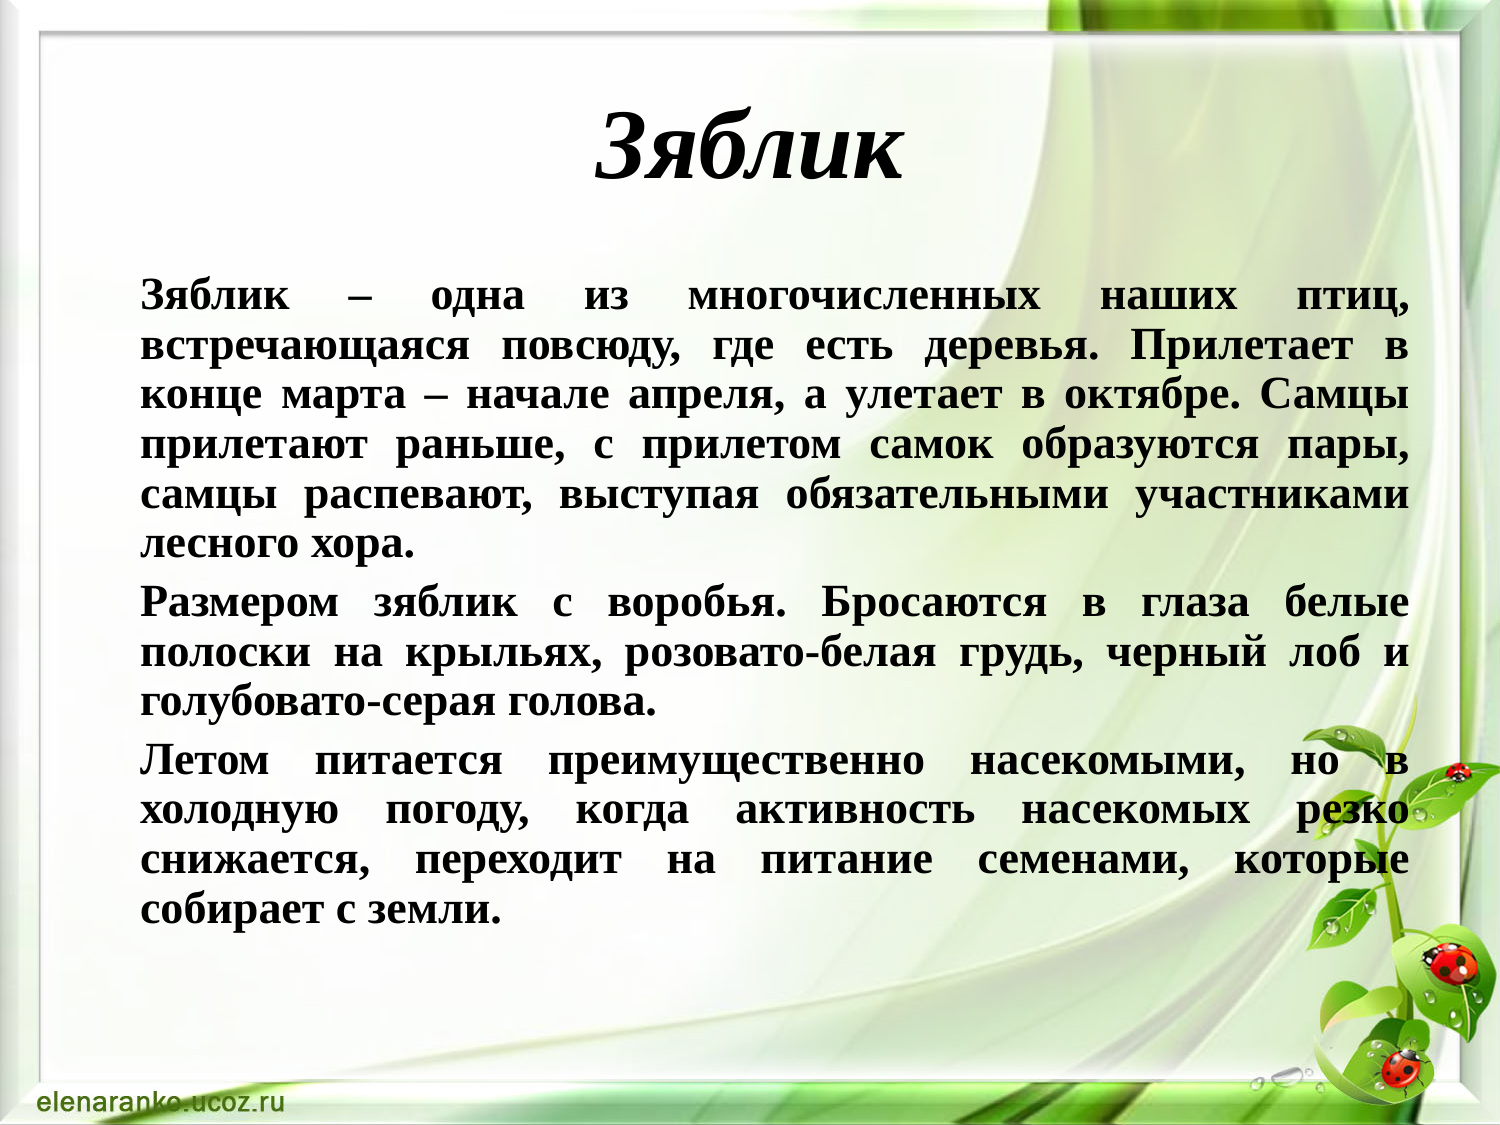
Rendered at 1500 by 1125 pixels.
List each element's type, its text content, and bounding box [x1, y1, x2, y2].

title Зяблик [75, 45, 1425, 233]
picture [0, 0, 1500, 1125]
list Зяблик – одна из многочисленных наших птиц, встречающаяся повсюду, где есть деревья. Прилетает в конце марта – начале апреля, а улетает в октябре. Самцы прилетают раньше, с прилетом самок образуются пары, самцы распевают, выступая обязательными участниками лесного хора. Размером зяблик с воробья. Бросаются в глаза белые полоски на крыльях, розовато-белая грудь, черный лоб и голубовато-серая голова. Летом питается преимущественно насекомыми, но в холодную погоду, когда активность насекомых резко снижается, переходит на питание семенами, которые собирает с земли. [75, 262, 1425, 1005]
